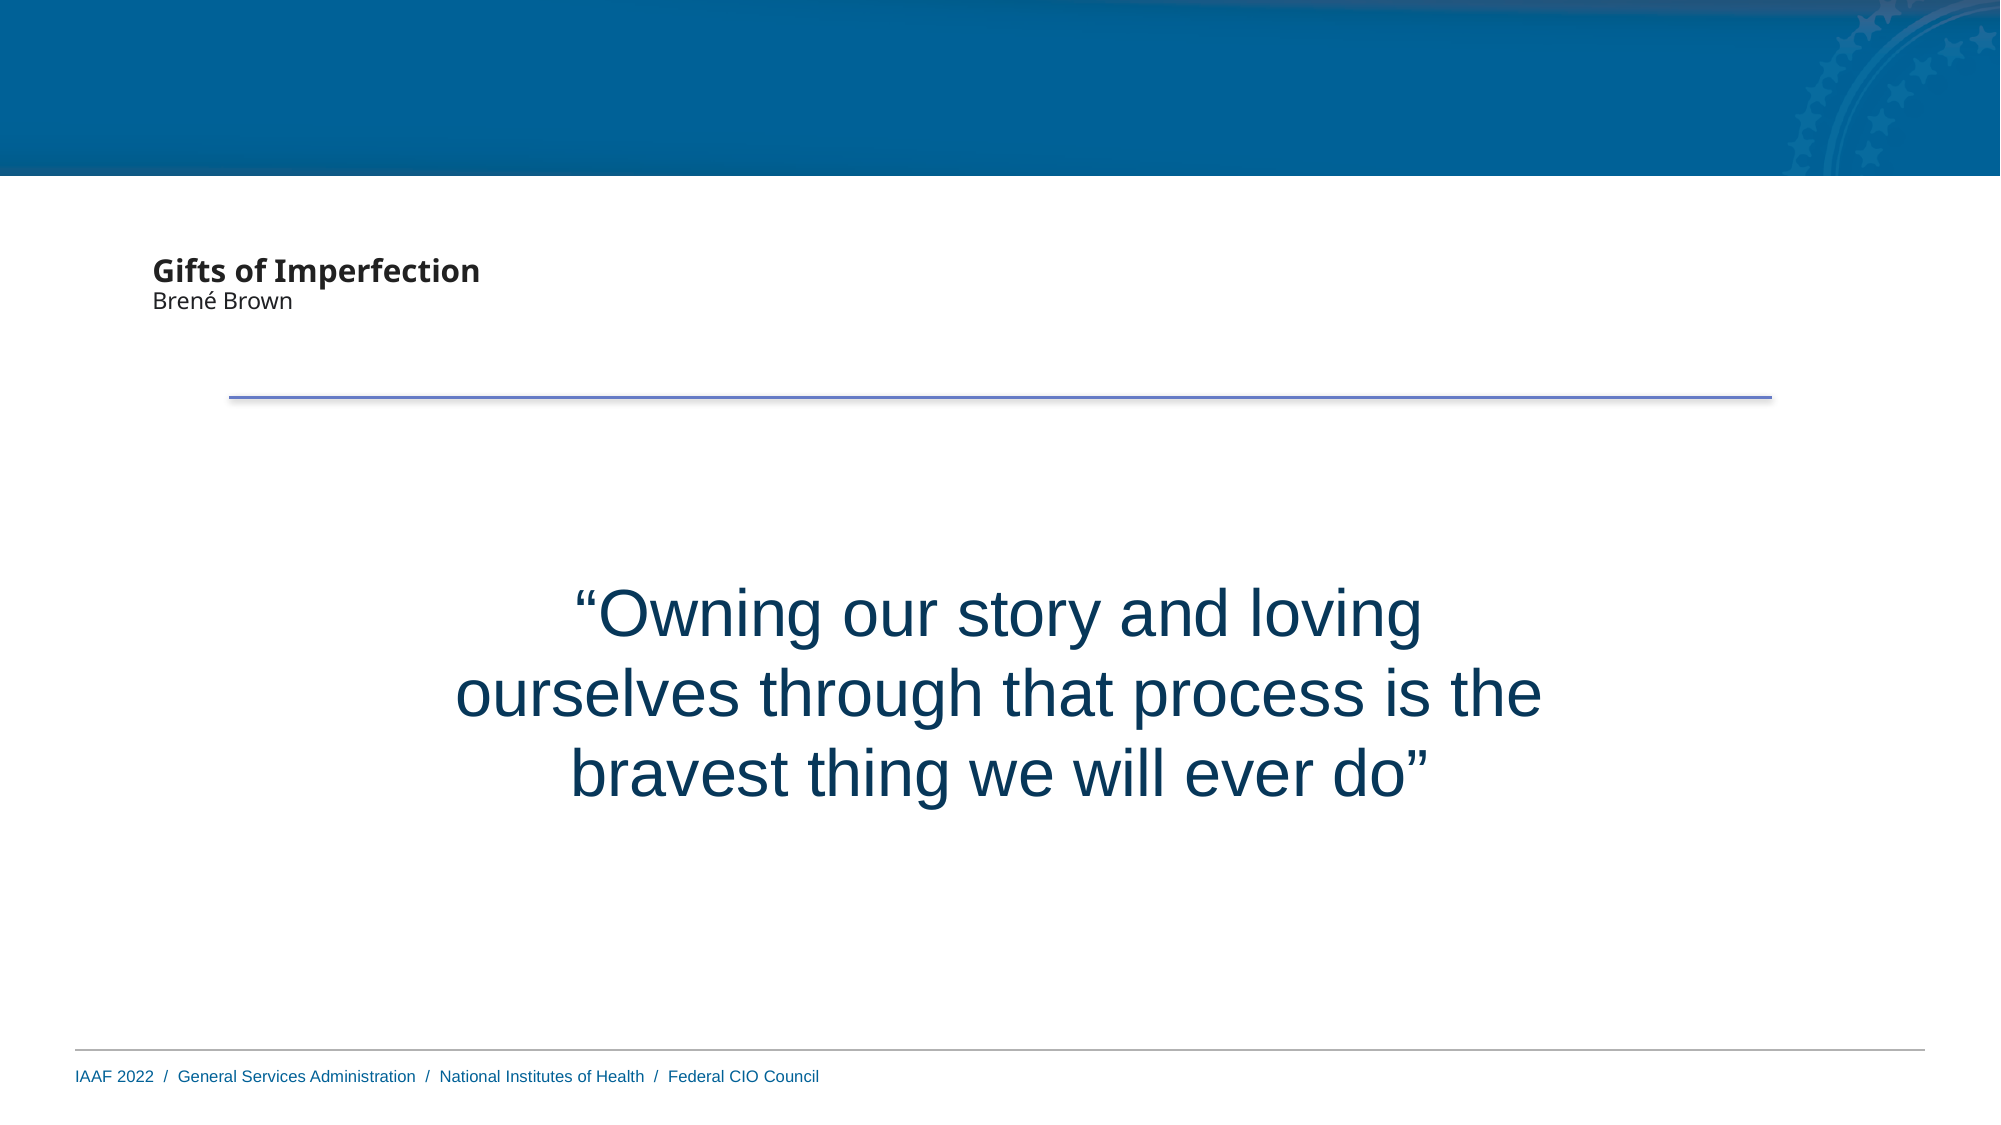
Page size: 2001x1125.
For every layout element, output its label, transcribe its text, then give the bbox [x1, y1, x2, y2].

picture [0, 168, 666, 176]
picture [0, 0, 2000, 176]
title Gifts of Imperfection Brené Brown [137, 247, 1863, 323]
text_box “Owning our story and loving ourselves through that process is the bravest thing we will ever do” [436, 562, 1564, 818]
